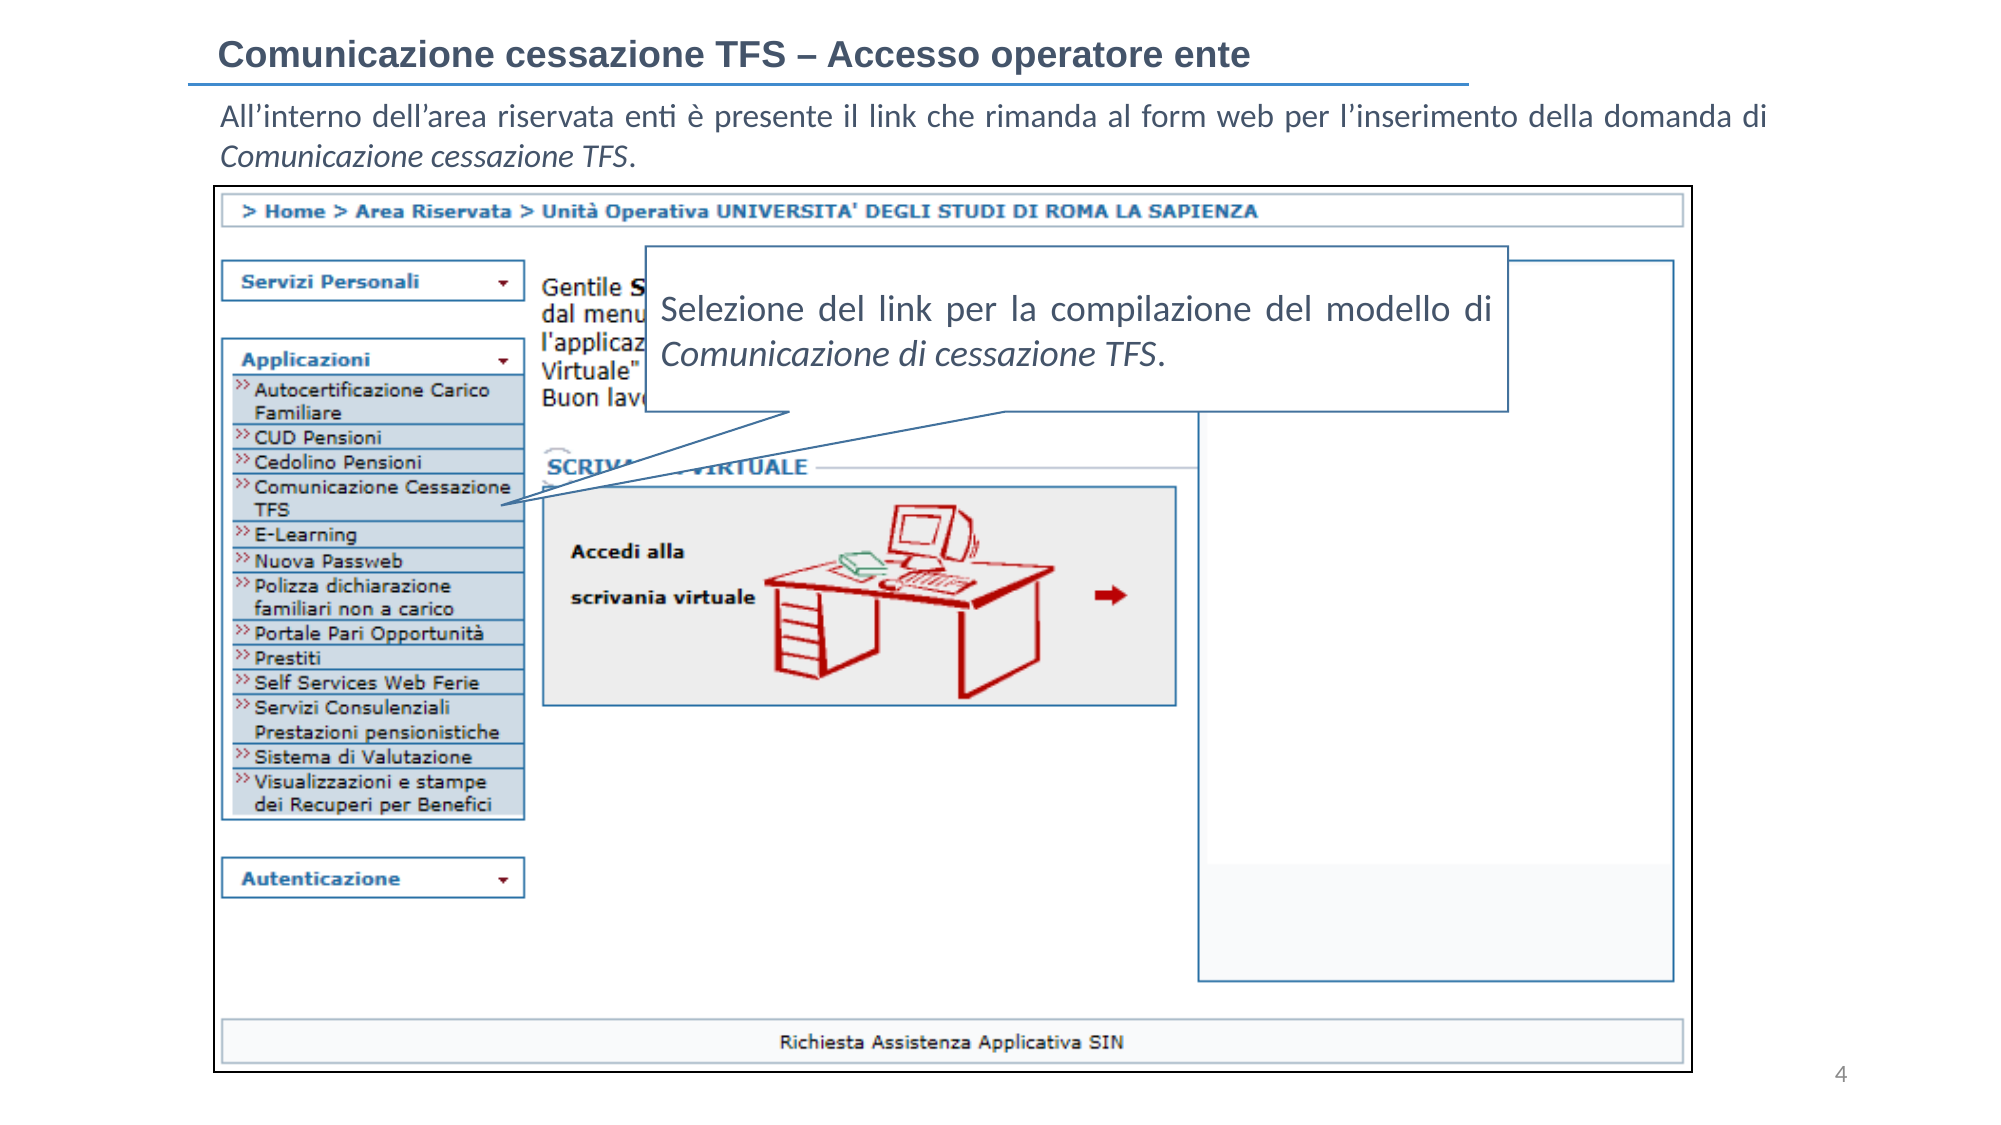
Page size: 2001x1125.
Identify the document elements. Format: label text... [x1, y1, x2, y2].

text_box All’interno dell’area riservata enti è presente il link che rimanda al form web per l’inserimento della domanda di Comunicazione cessazione TFS. [205, 87, 1786, 182]
picture [214, 186, 1692, 1072]
text_box Comunicazione cessazione TFS – Accesso operatore ente [202, 22, 1267, 83]
slide_number 4 [1412, 1042, 1863, 1103]
